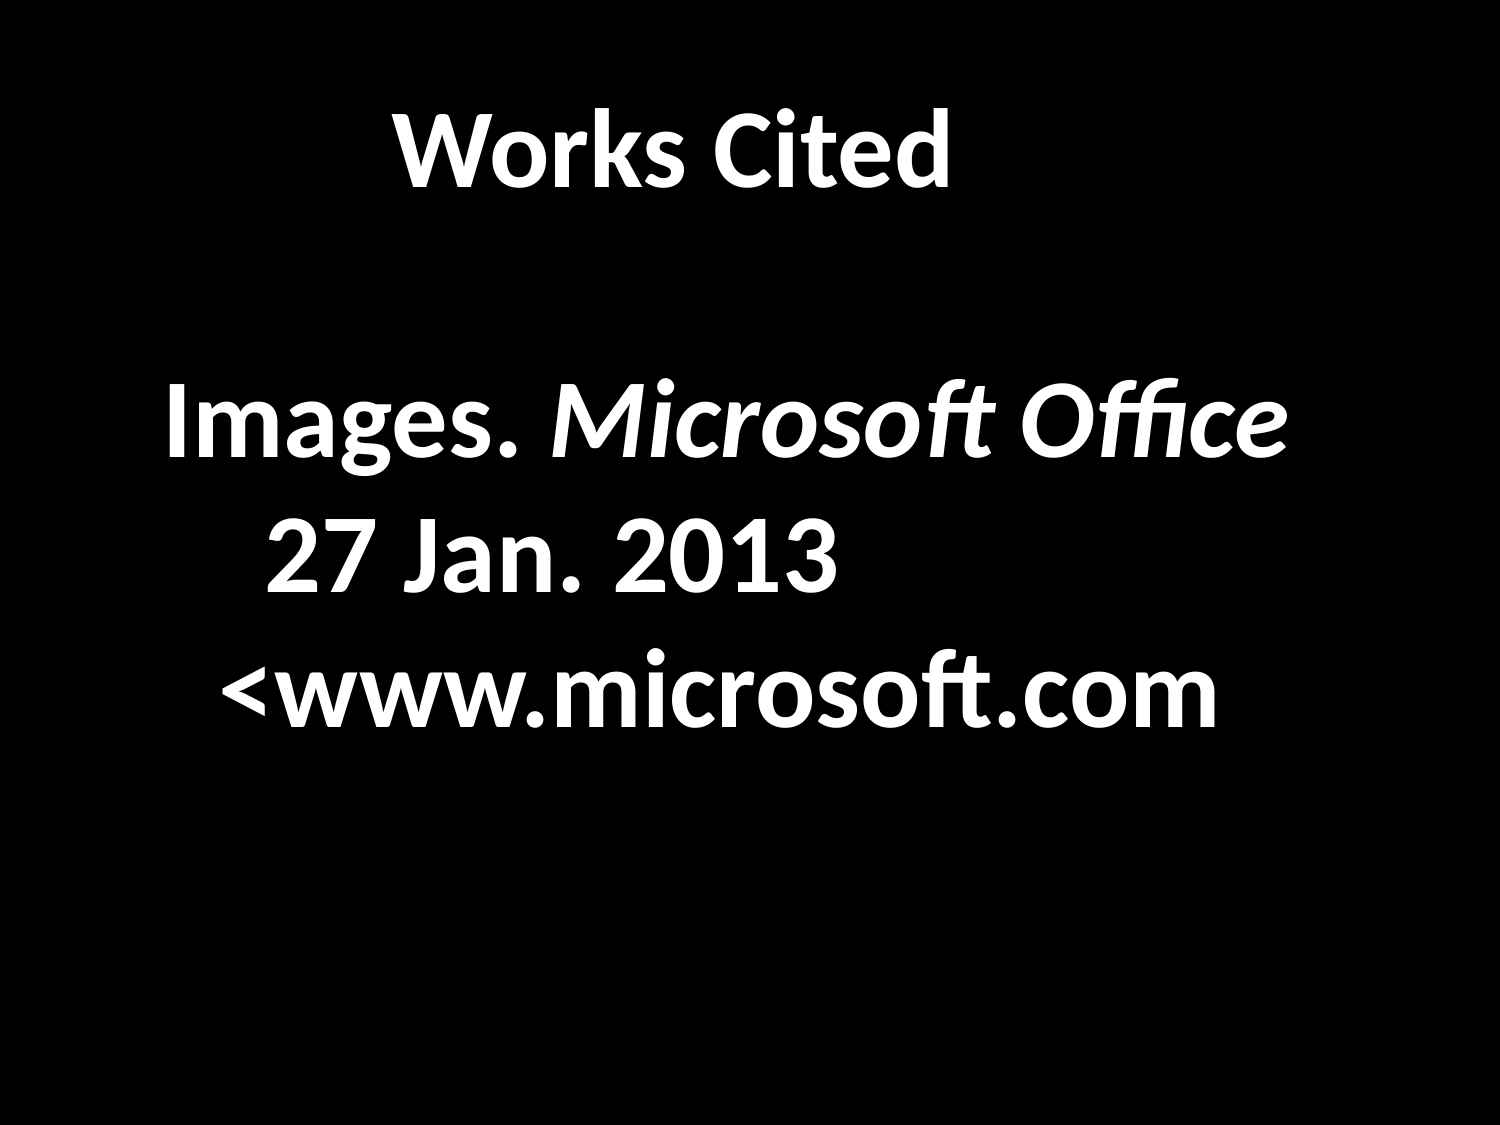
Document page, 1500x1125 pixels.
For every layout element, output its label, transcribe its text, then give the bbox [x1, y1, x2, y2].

text_box Works Cited Images. Microsoft Office 27 Jan. 2013 <www.microsoft.com [147, 67, 1411, 757]
